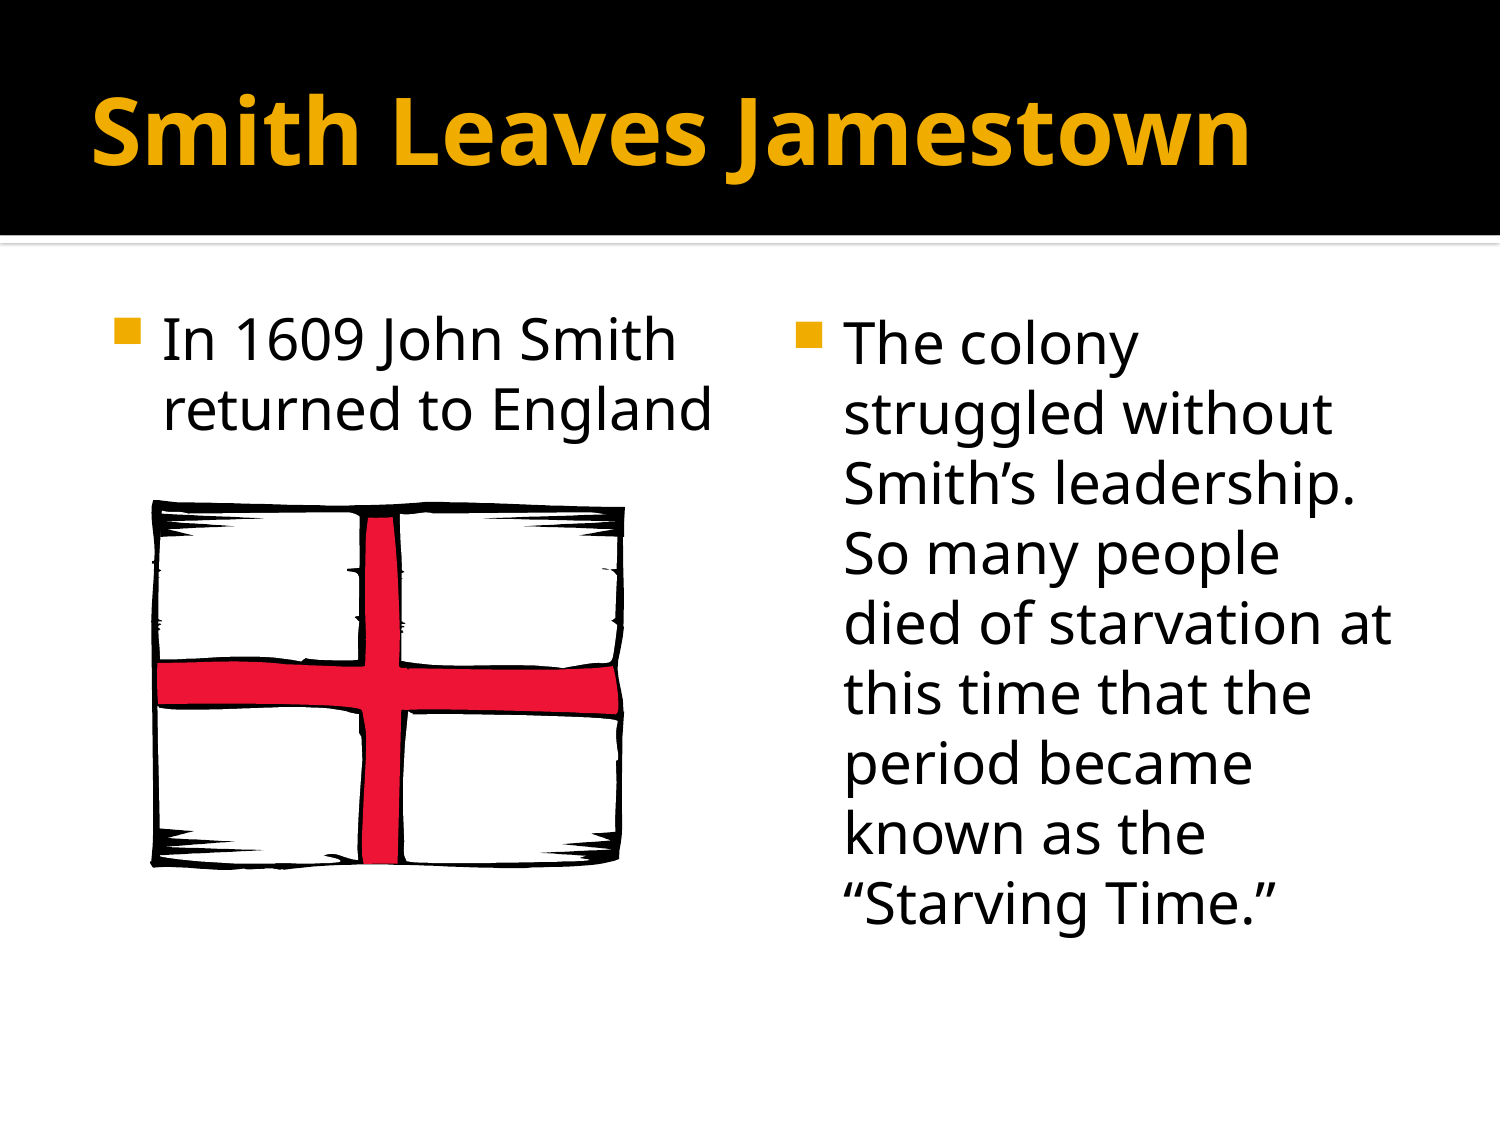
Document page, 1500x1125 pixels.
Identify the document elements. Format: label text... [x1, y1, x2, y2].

picture [149, 499, 625, 870]
list The colony struggled without Smith’s leadership. So many people died of starvation at this time that the period became known as the “Starving Time.” [762, 291, 1425, 1050]
title Smith Leaves Jamestown [75, 24, 1425, 231]
list In 1609 John Smith returned to England [75, 287, 738, 1046]
